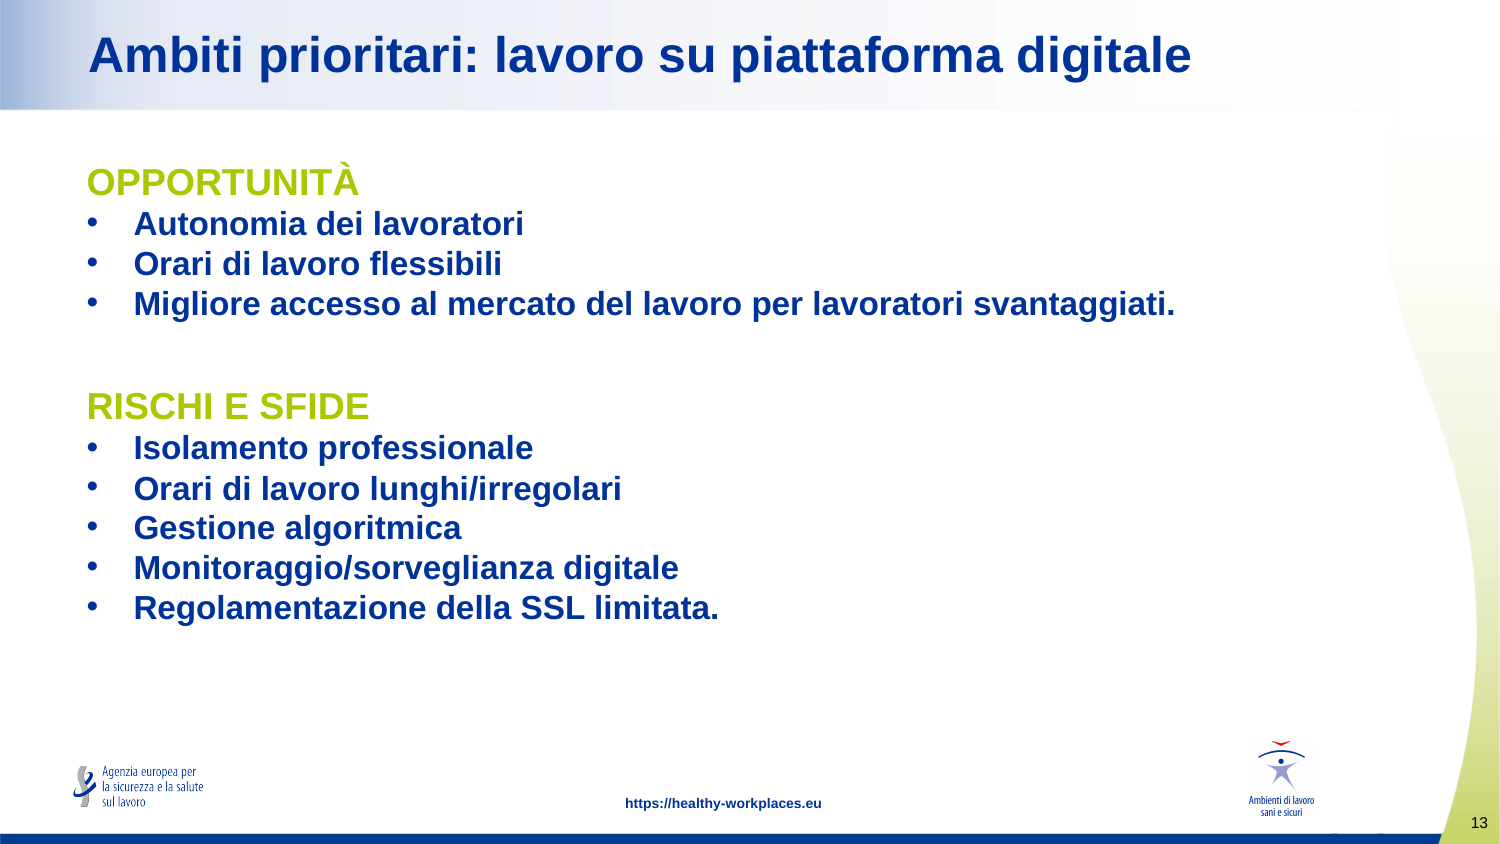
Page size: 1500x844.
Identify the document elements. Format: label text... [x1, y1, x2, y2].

picture [0, 0, 1500, 844]
text_box OPPORTUNITÀ Autonomia dei lavoratori Orari di lavoro flessibili Migliore accesso al mercato del lavoro per lavoratori svantaggiati. RISCHI E SFIDE Isolamento professionale Orari di lavoro lunghi/irregolari Gestione algoritmica Monitoraggio/sorveglianza digitale Regolamentazione della SSL limitata. [71, 150, 1235, 634]
title Ambiti prioritari: lavoro su piattaforma digitale [73, 0, 1314, 131]
